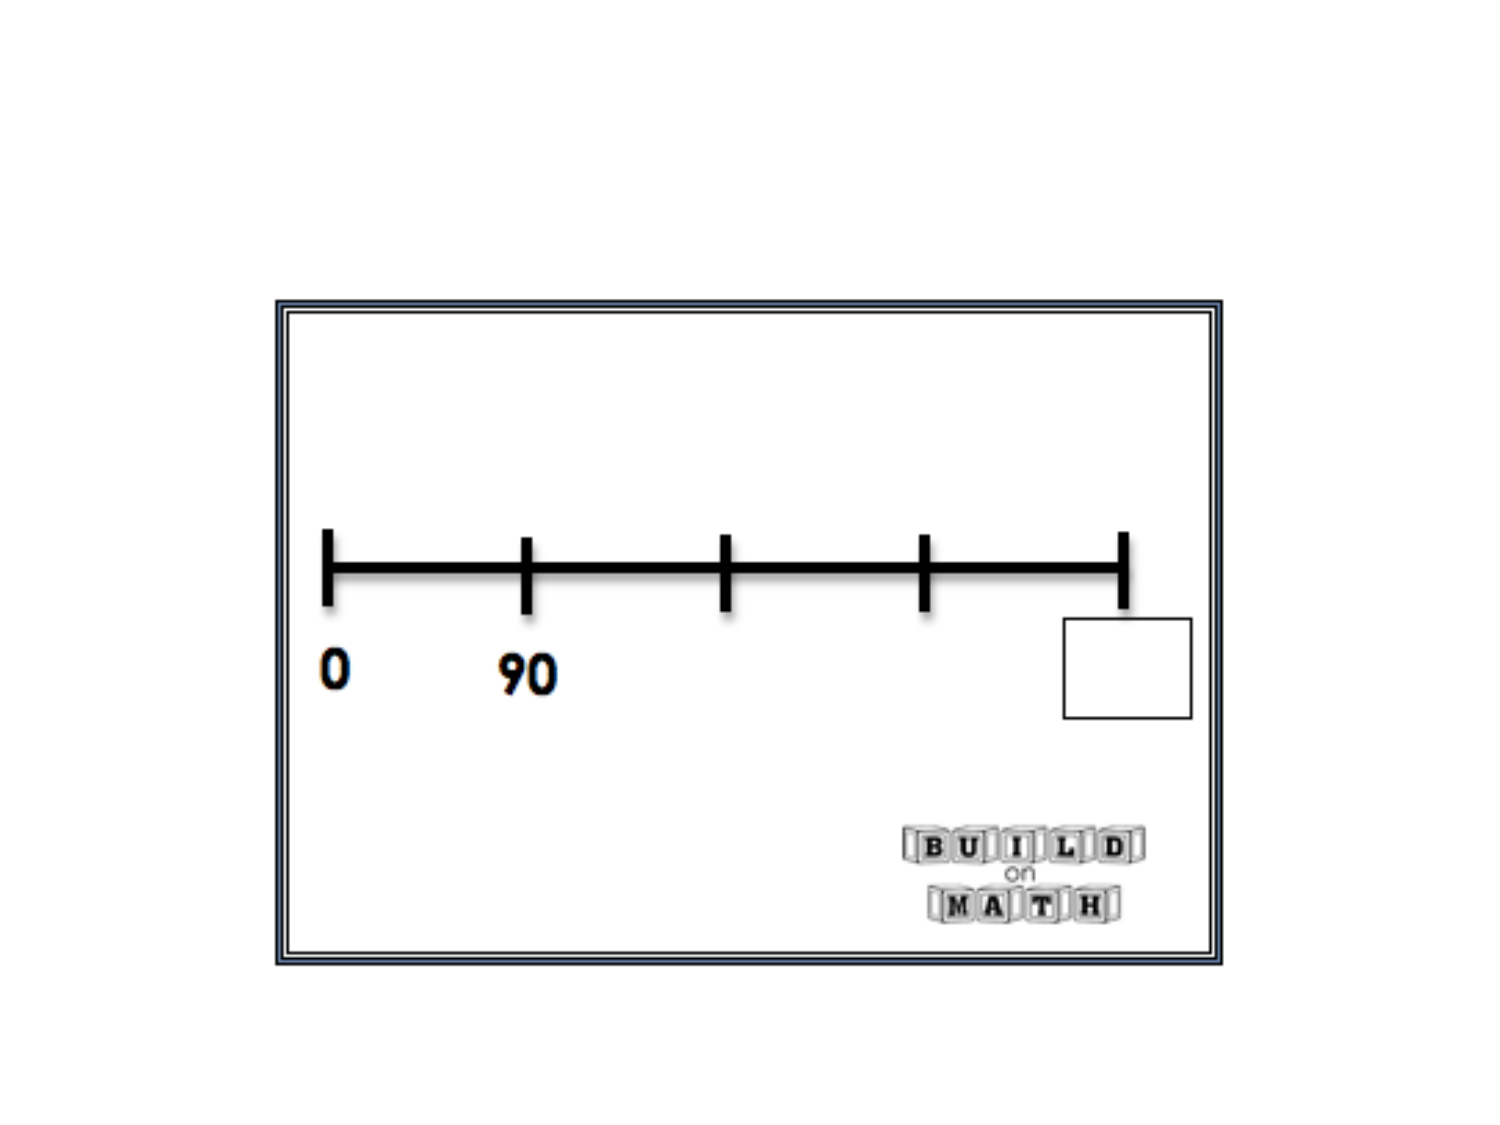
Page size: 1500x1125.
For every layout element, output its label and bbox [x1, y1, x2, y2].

list [74, 262, 1426, 1006]
